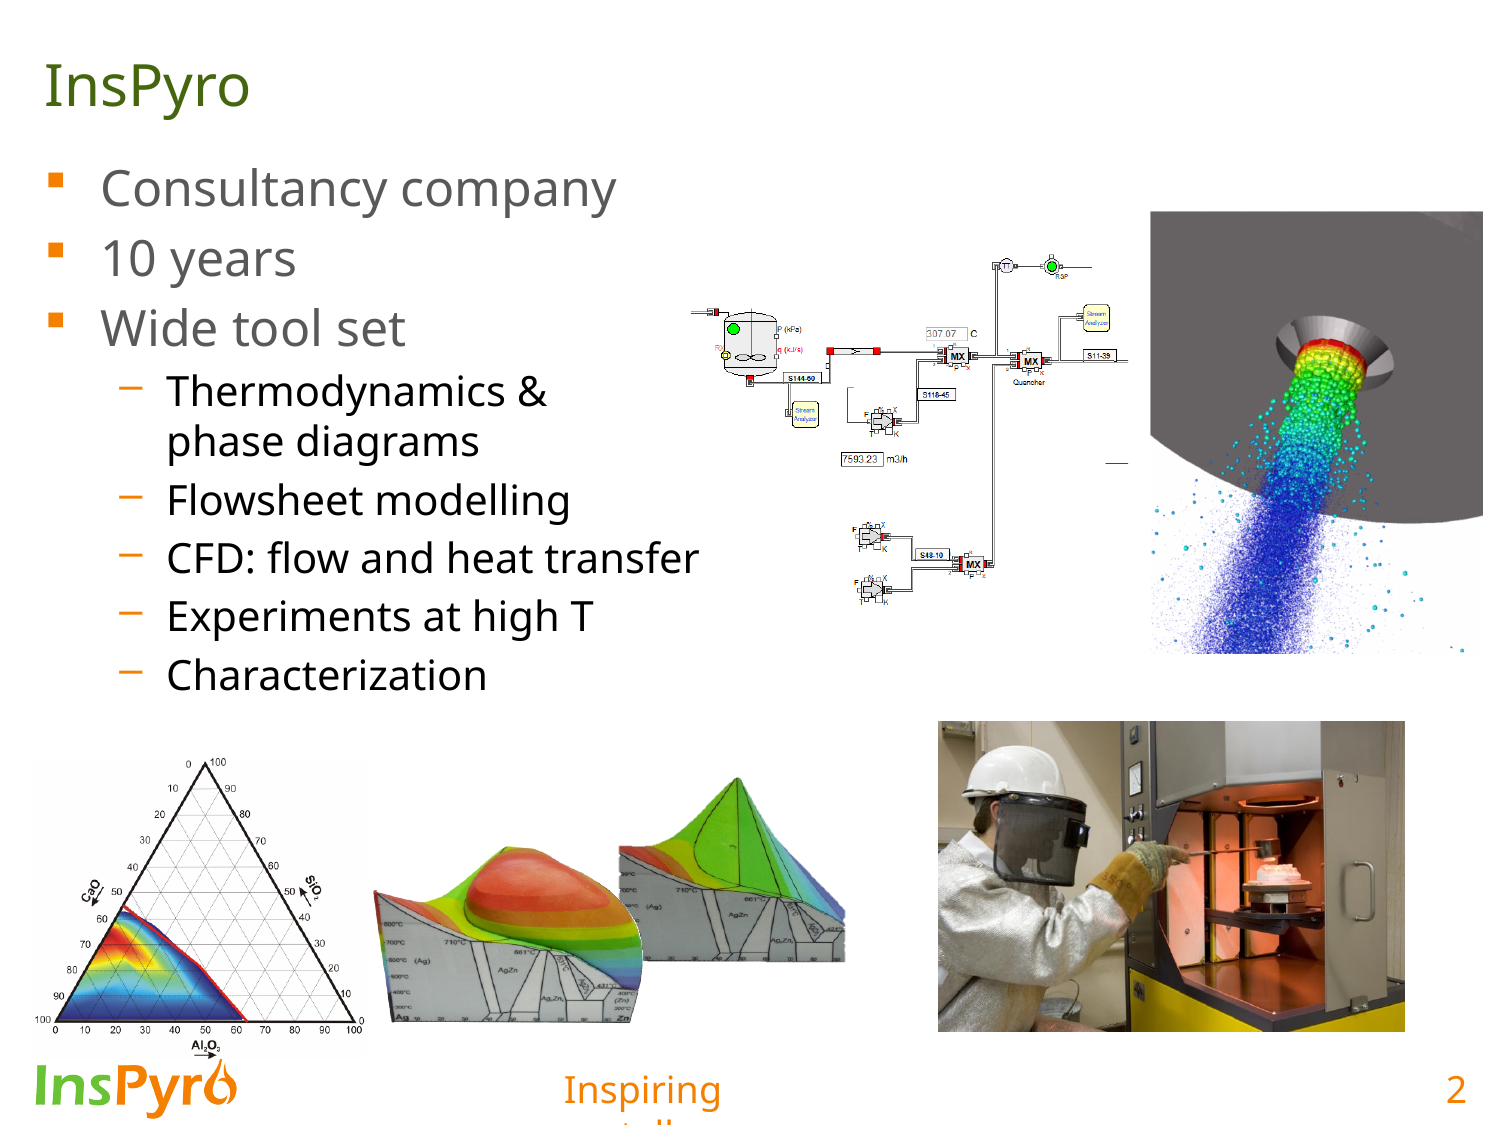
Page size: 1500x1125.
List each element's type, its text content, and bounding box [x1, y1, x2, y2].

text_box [369, 727, 874, 1032]
picture [29, 757, 366, 1125]
list Consultancy company 10 years Wide tool set Thermodynamics & phase diagrams Flowsheet modelling CFD: flow and heat transfer Experiments at high T Characterization [29, 148, 1471, 917]
picture [938, 720, 1405, 1032]
title InsPyro [29, 6, 1380, 148]
slide_number 2 [1352, 1058, 1483, 1125]
picture [690, 211, 1500, 653]
